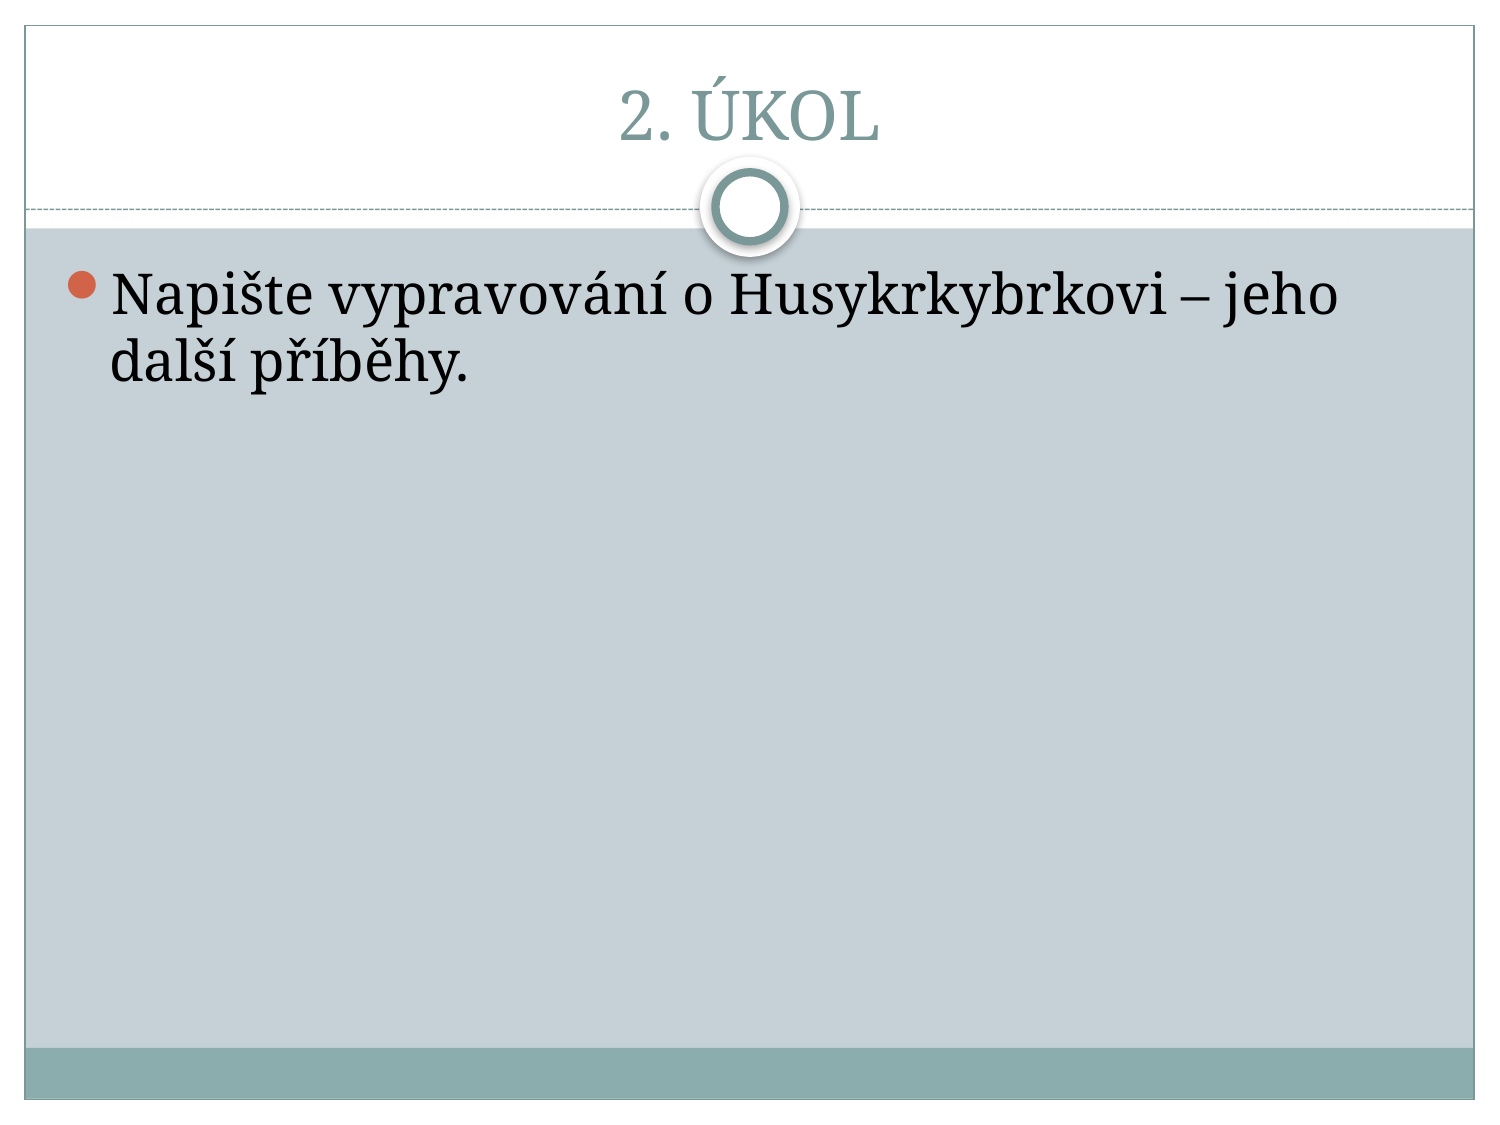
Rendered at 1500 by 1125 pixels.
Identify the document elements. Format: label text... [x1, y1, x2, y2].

title 2. ÚKOL [49, 37, 1450, 162]
list Napište vypravování o Husykrkybrkovi – jeho další příběhy. [49, 250, 1445, 1001]
